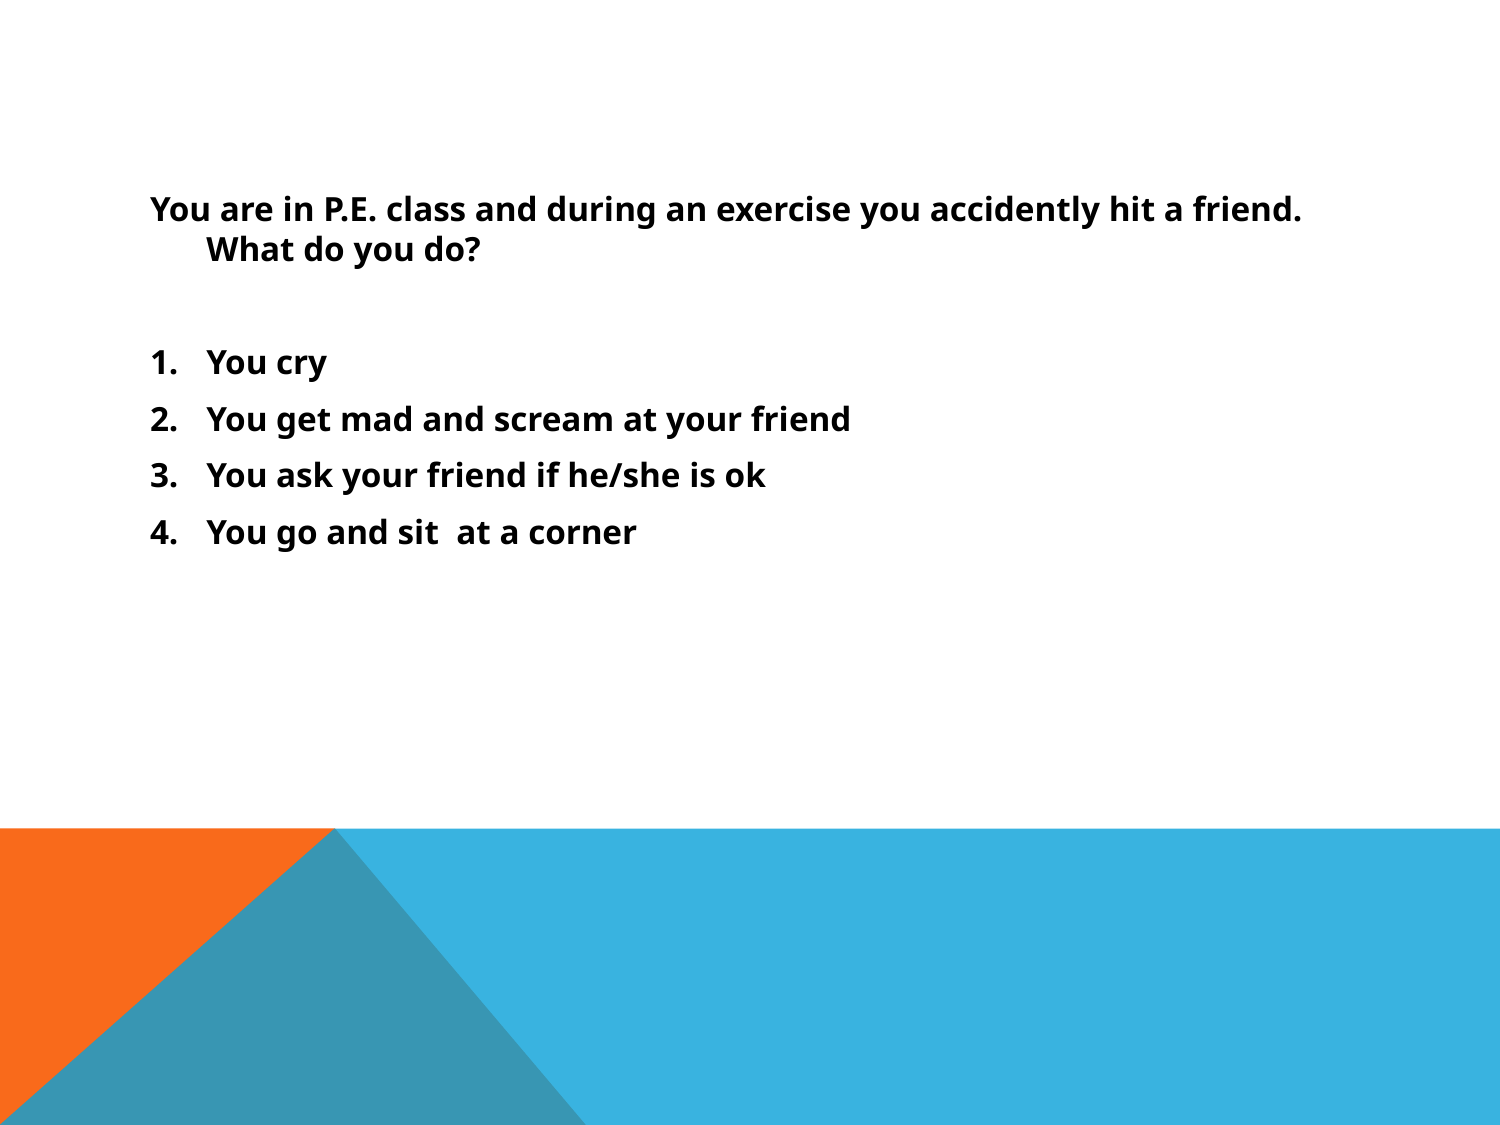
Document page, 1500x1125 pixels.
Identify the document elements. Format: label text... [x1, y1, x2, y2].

list You are in P.E. class and during an exercise you accidently hit a friend. What do you do? You cry You get mad and scream at your friend You ask your friend if he/she is ok You go and sit at a corner [135, 180, 1369, 768]
